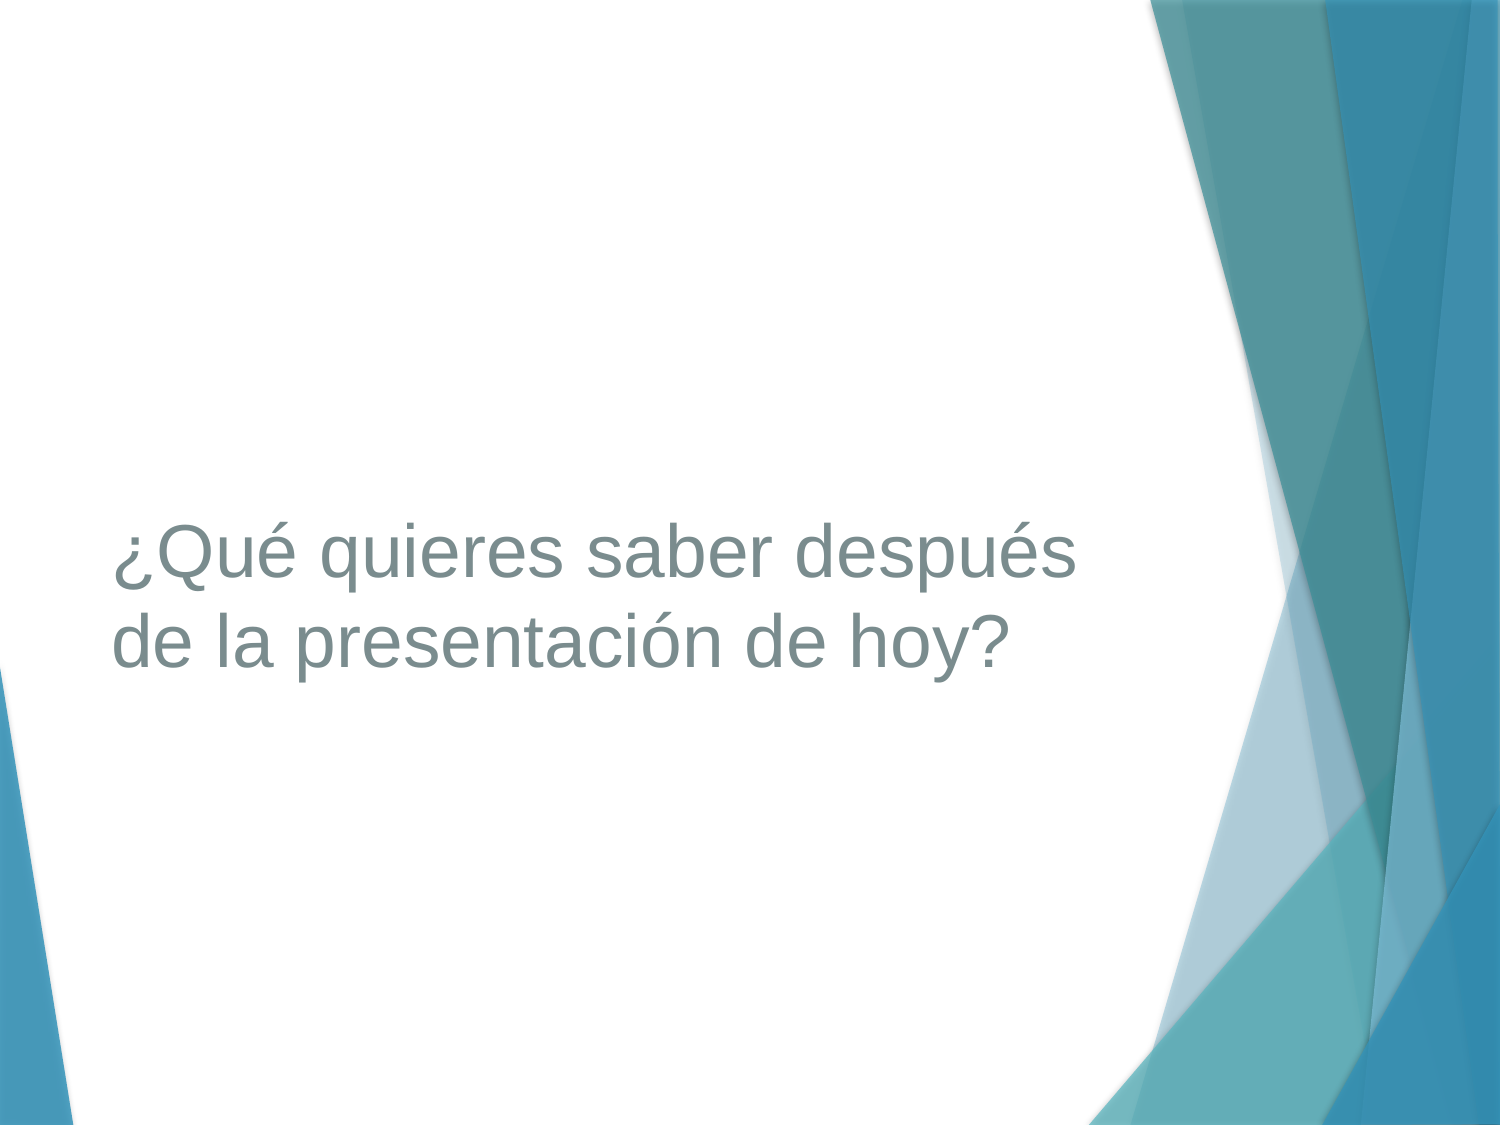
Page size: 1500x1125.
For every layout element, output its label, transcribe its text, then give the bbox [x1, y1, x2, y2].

title ¿Qué quieres saber después de la presentación de hoy? [99, 443, 1142, 743]
